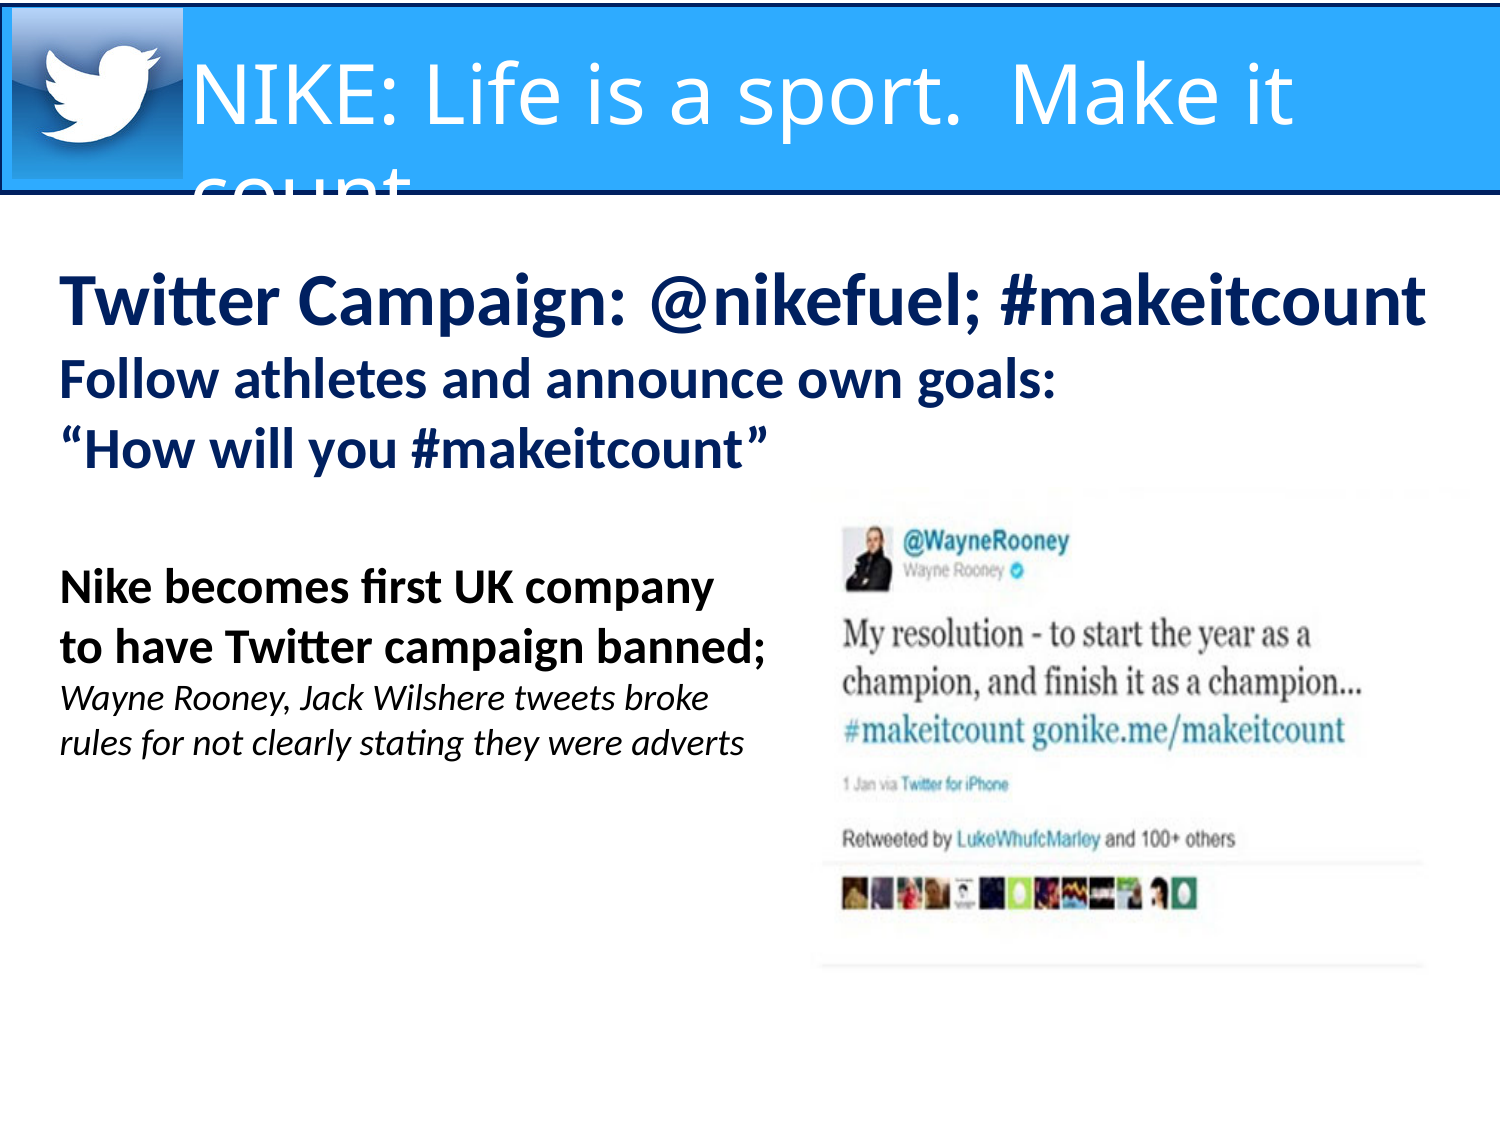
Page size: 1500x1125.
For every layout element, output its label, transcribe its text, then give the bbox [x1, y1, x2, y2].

text_box [0, 3, 1500, 195]
text_box NIKE: Life is a sport. Make it count. [174, 33, 1500, 249]
picture [787, 487, 1471, 1006]
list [12, 8, 183, 179]
text_box Twitter Campaign: @nikefuel; #makeitcount Follow athletes and announce own goals: “How will you #makeitcount” Nike becomes first UK company to have Twitter campaign banned; Wayne Rooney, Jack Wilshere tweets broke rules for not clearly stating they were adverts [44, 198, 1458, 906]
